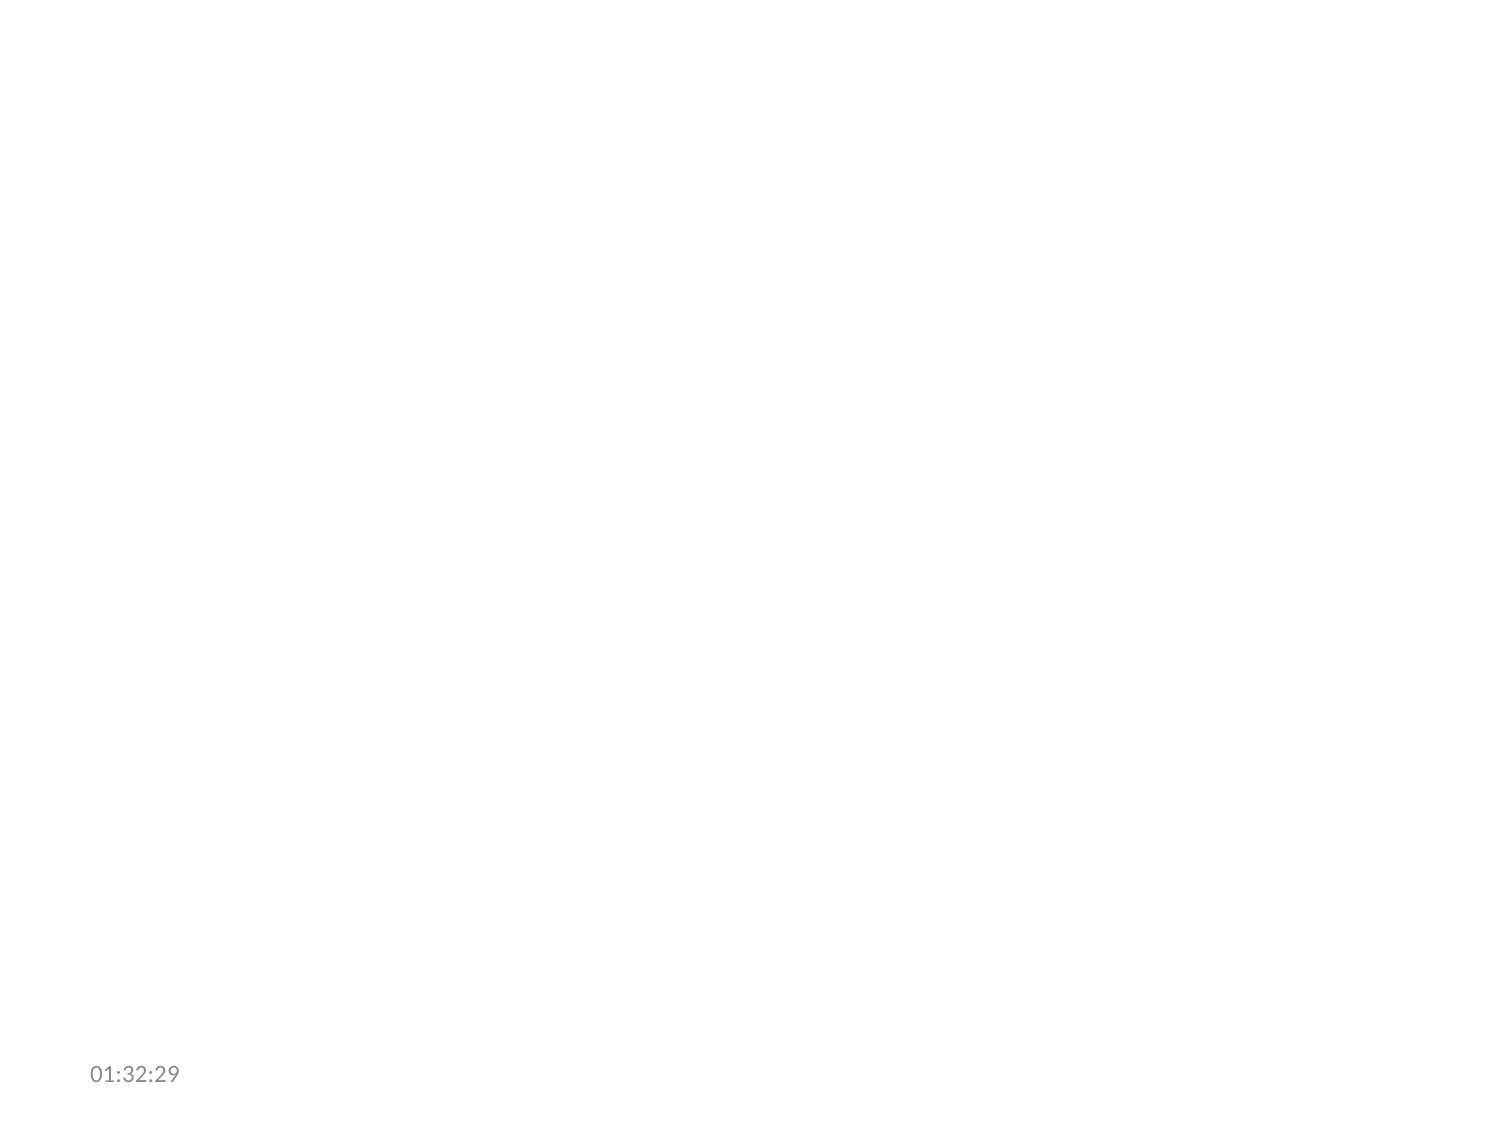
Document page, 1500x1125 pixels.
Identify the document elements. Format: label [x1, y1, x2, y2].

slide_number [75, 1042, 425, 1103]
